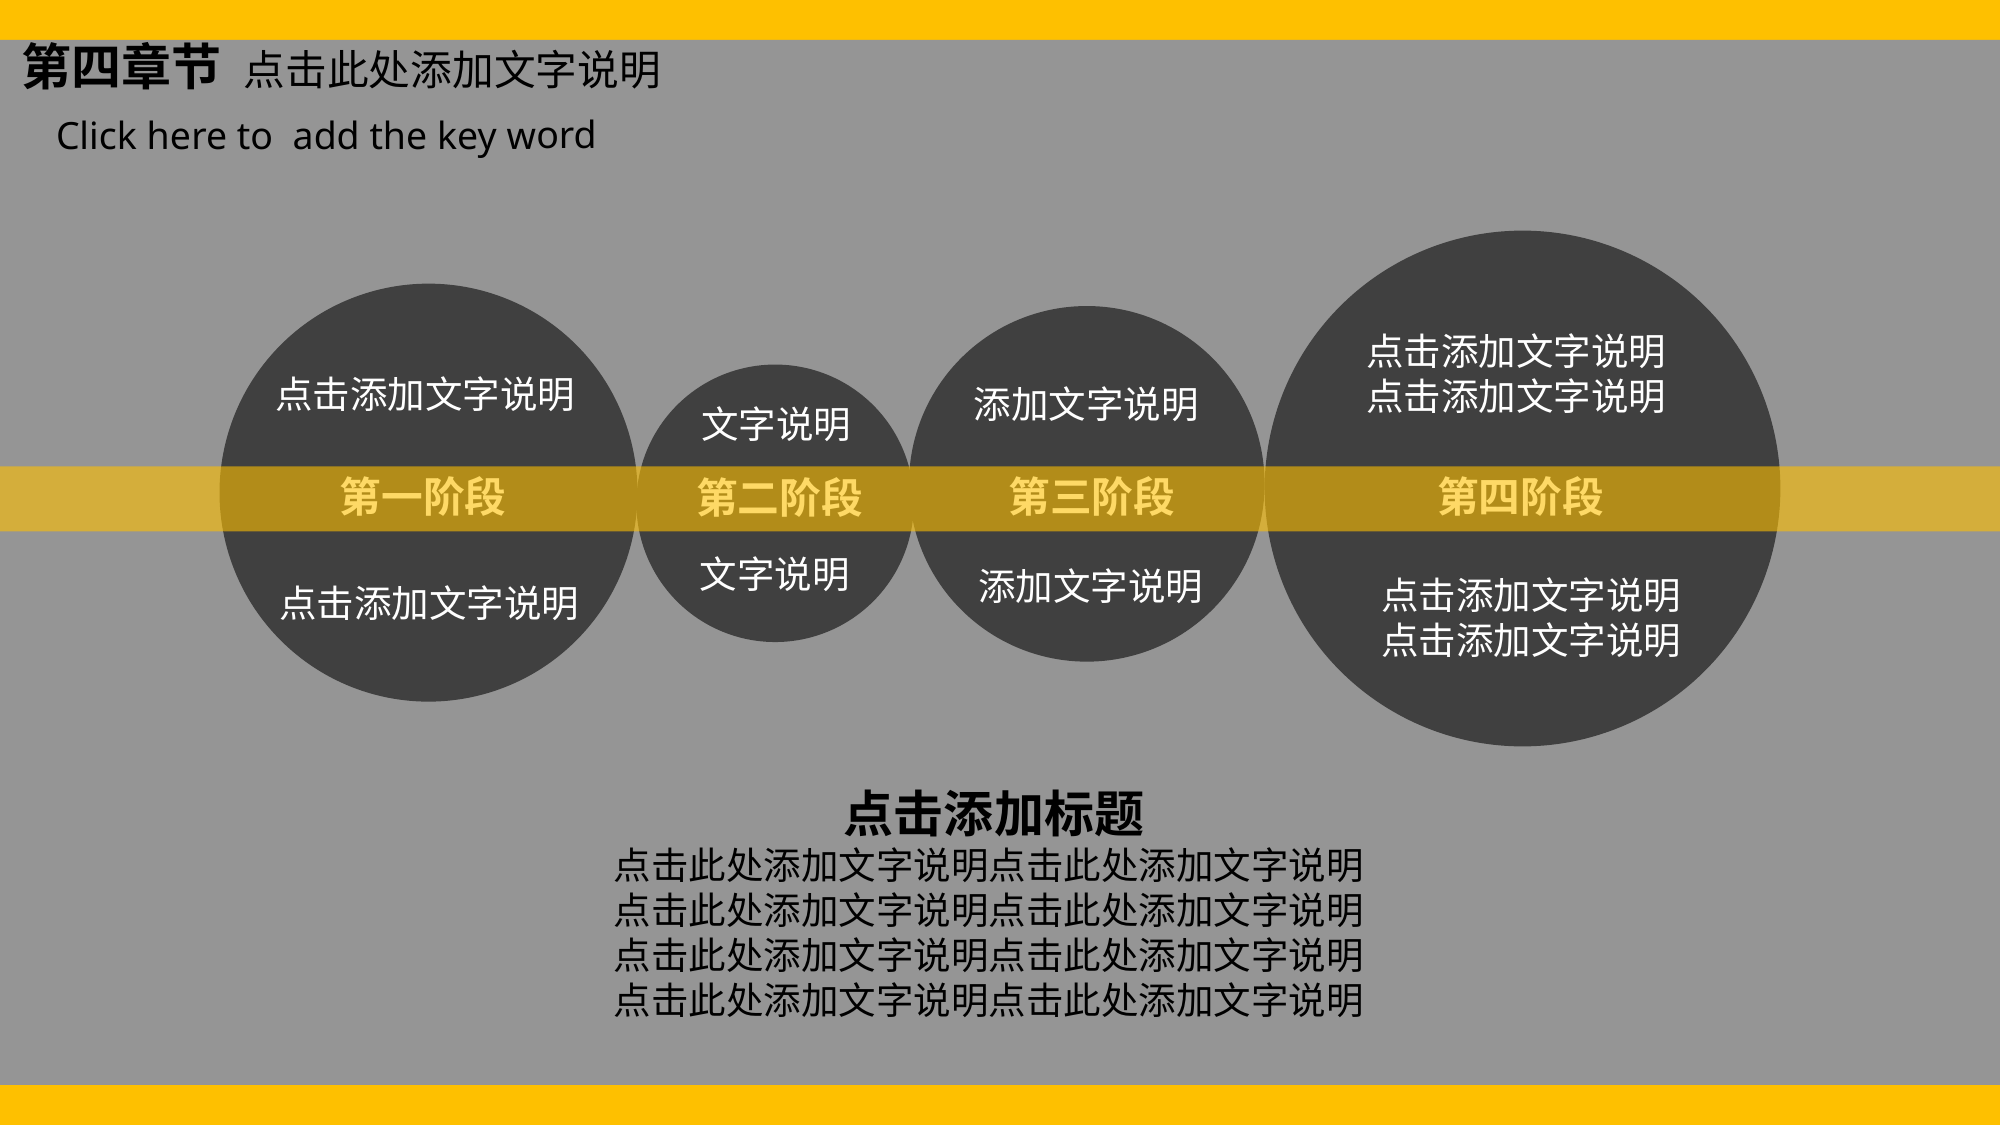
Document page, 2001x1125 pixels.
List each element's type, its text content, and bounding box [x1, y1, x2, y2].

text_box [689, 363, 862, 393]
text_box 点击添加文字说明 [264, 572, 604, 633]
text_box [966, 616, 1208, 663]
text_box [263, 282, 594, 363]
text_box 点击添加文字说明 点击添加文字说明 [1366, 565, 1706, 670]
text_box 点击添加文字说明 点击添加文字说明 [1351, 320, 1691, 425]
text_box 添加文字说明 [963, 555, 1234, 616]
text_box 点击添加文字说明 [260, 363, 600, 424]
text_box 点击添加标题 点击此处添加文字说明点击此处添加文字说明 点击此处添加文字说明点击此处添加文字说明 点击此处添加文字说明点击此处添加文字说明 点击此处添加文字说明点击此处添加文字说明 [599, 775, 1389, 1030]
text_box [640, 395, 909, 465]
text_box Click here to add the key word [41, 103, 649, 165]
text_box [1267, 532, 1778, 748]
text_box 添加文字说明 [958, 373, 1218, 433]
text_box [638, 532, 912, 644]
text_box 文字说明 [685, 543, 890, 604]
text_box [1264, 229, 1781, 465]
text_box [220, 367, 637, 465]
text_box [272, 633, 585, 703]
text_box 文字说明 [686, 393, 891, 454]
text_box [908, 304, 1265, 465]
text_box [222, 532, 635, 624]
text_box [0, 465, 2000, 532]
text_box [914, 532, 1260, 613]
text_box 第四章节 点击此处添加文字说明 [6, 27, 683, 103]
